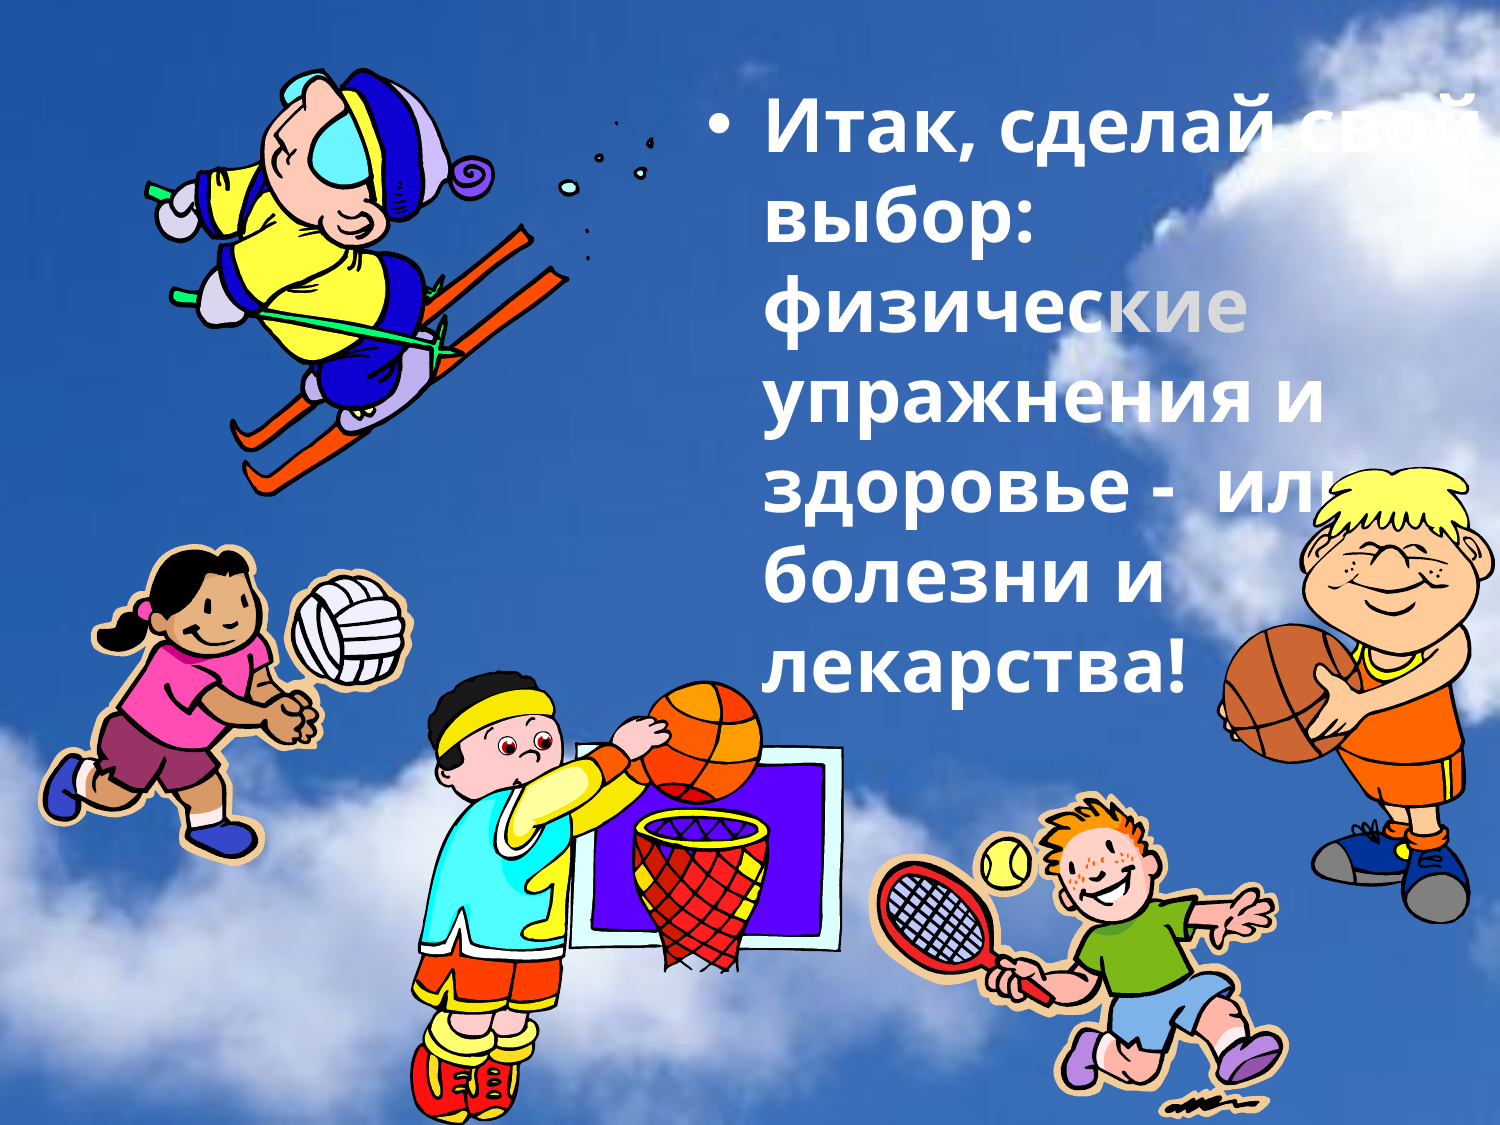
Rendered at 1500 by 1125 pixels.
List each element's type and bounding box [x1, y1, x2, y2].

list [34, 538, 420, 872]
picture [0, 0, 1500, 1125]
